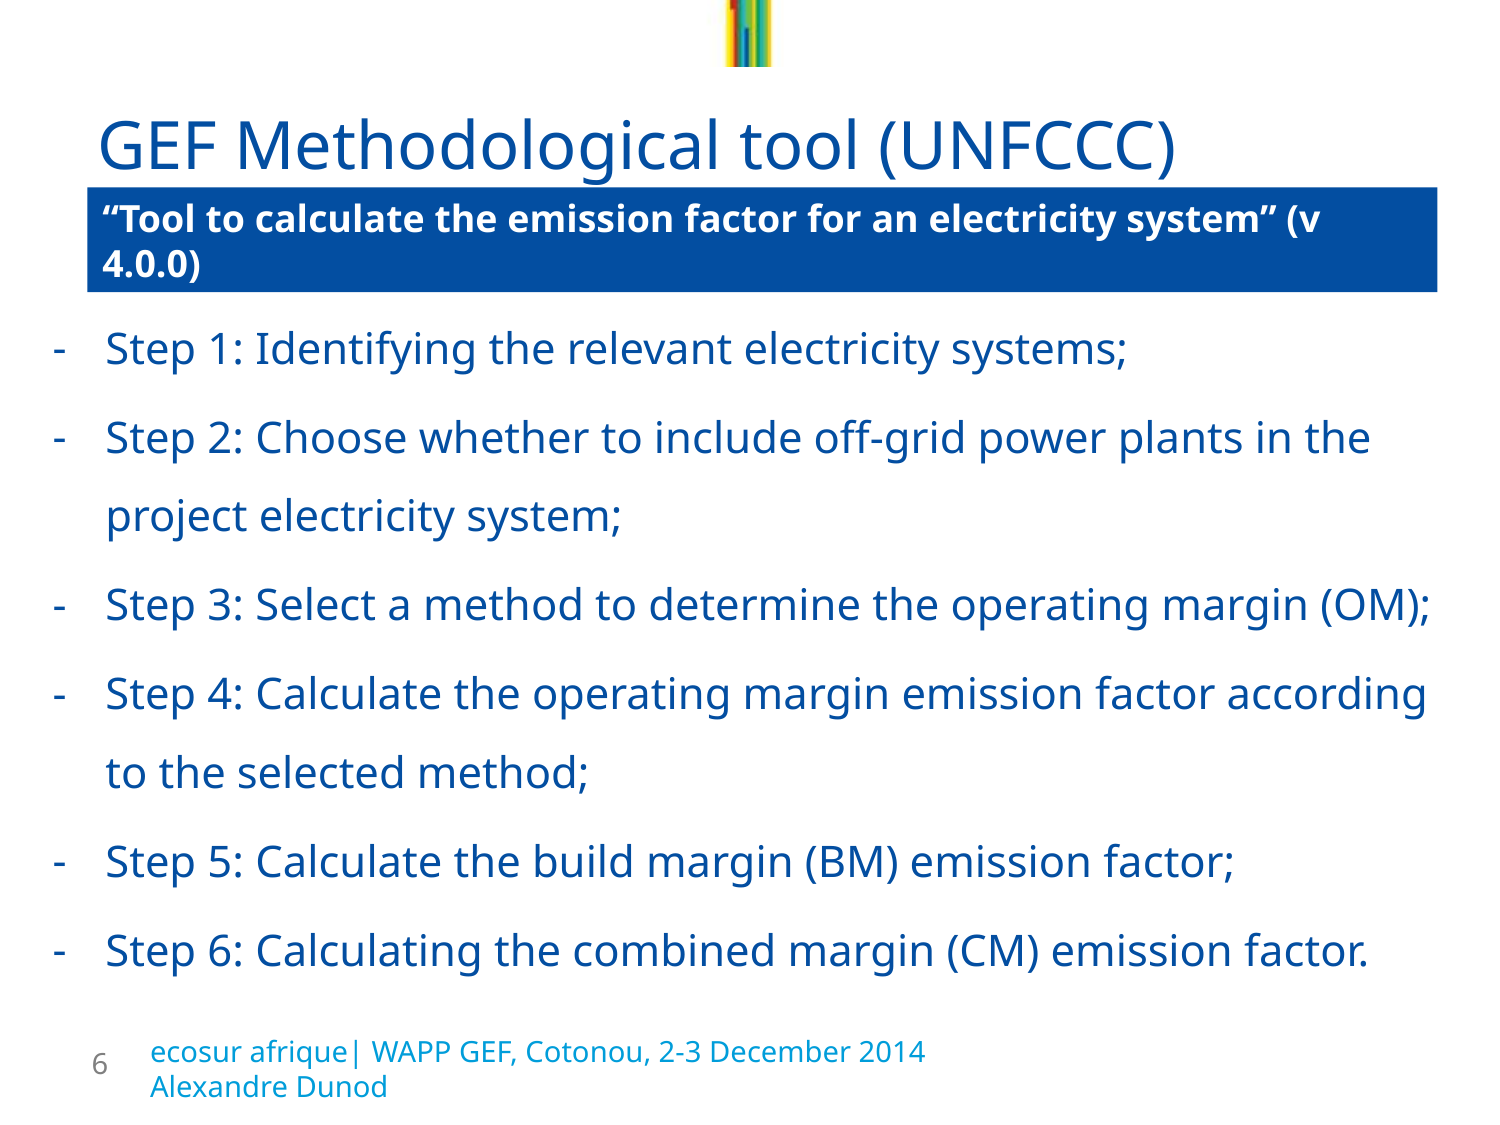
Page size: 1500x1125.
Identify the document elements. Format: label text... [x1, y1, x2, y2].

title GEF Methodological tool (UNFCCC) [82, 70, 1432, 220]
list Step 1: Identifying the relevant electricity systems; Step 2: Choose whether to include off-grid power plants in the project electricity system; Step 3: Select a method to determine the operating margin (OM); Step 4: Calculate the operating margin emission factor according to the selected method; Step 5: Calculate the build margin (BM) emission factor; Step 6: Calculating the combined margin (CM) emission factor. [37, 287, 1488, 1038]
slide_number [135, 1037, 1475, 1100]
text_box “Tool to calculate the emission factor for an electricity system” (v 4.0.0) [87, 187, 1438, 293]
picture [683, 0, 817, 67]
